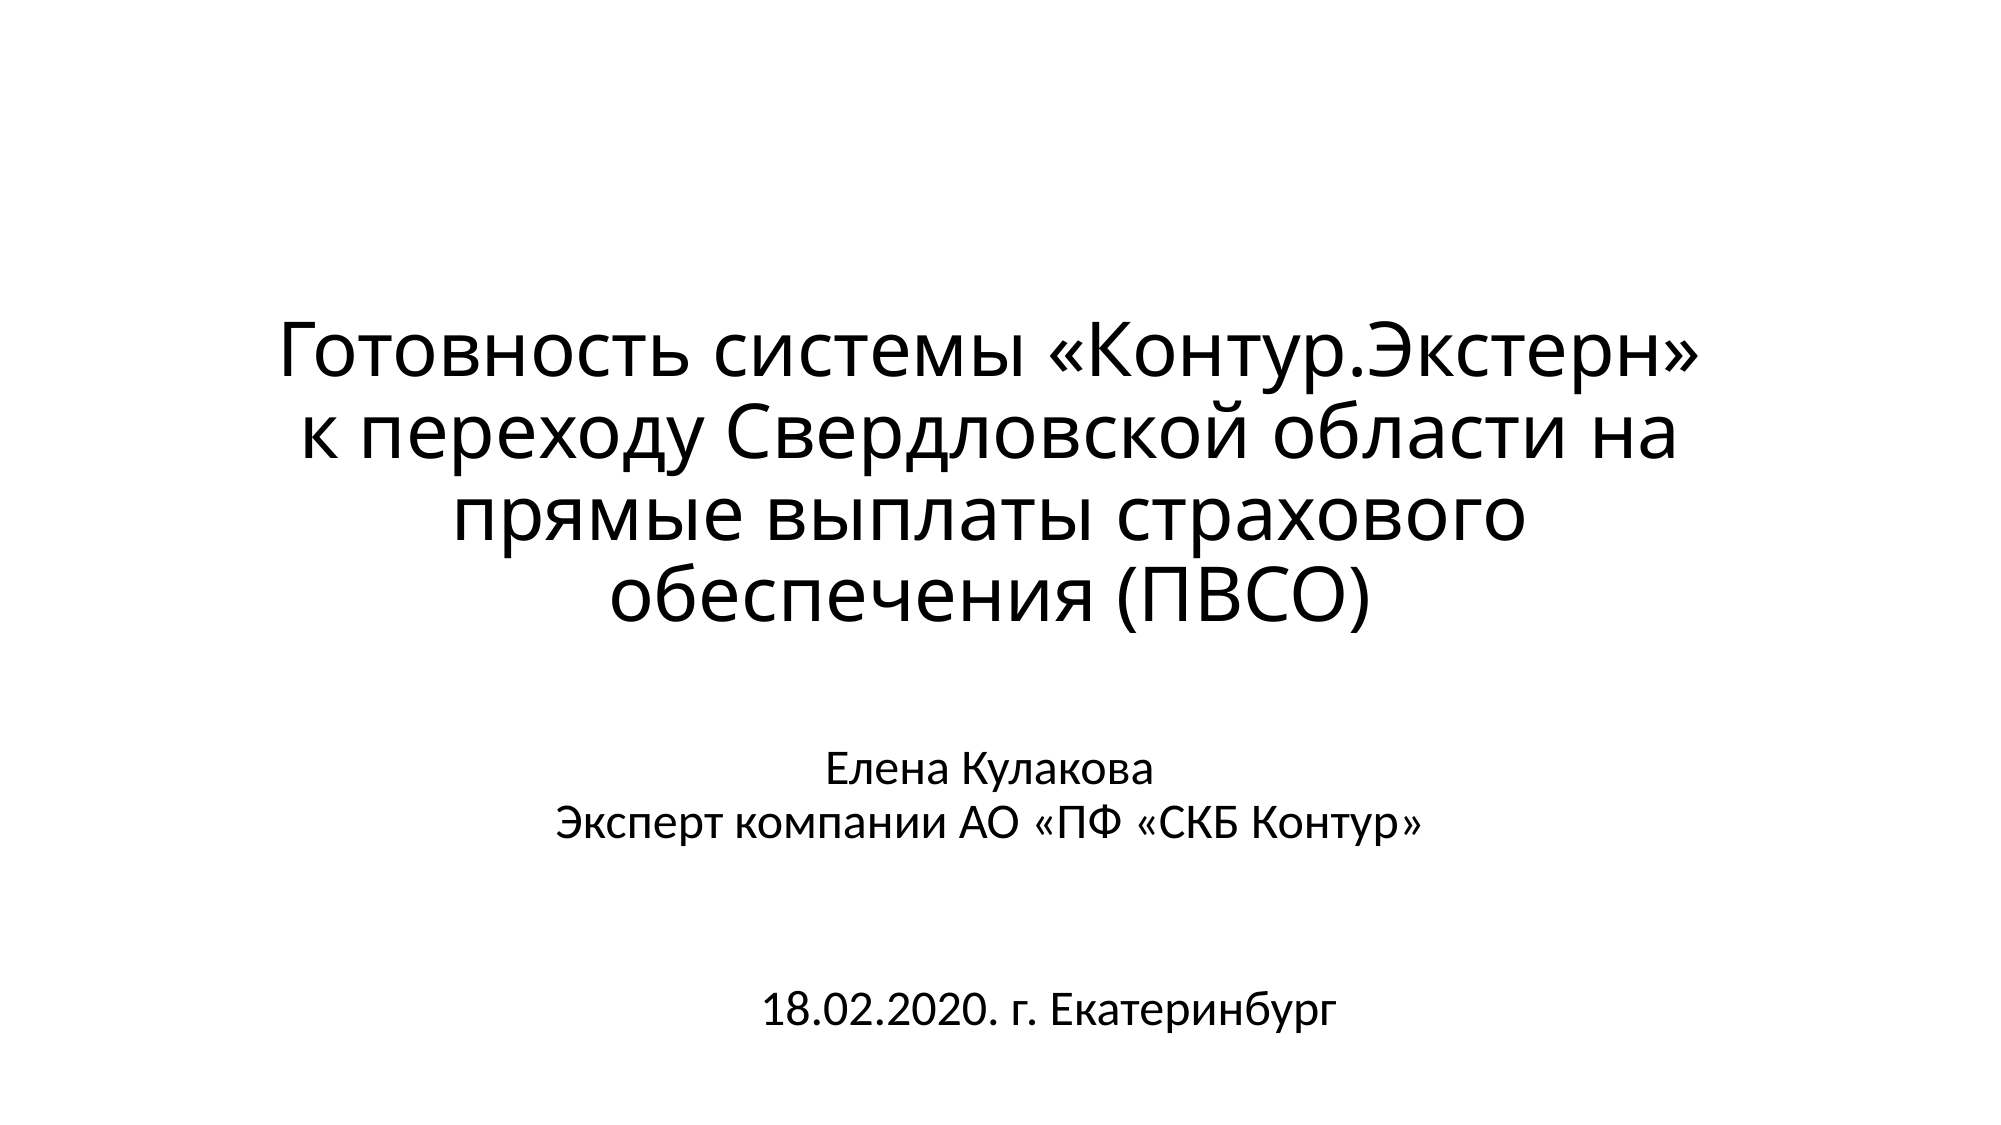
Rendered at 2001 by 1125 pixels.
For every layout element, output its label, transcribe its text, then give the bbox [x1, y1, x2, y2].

title Готовность системы «Контур.Экстерн» к переходу Свердловской области на прямые выплаты страхового обеспечения (ПВСО) [240, 254, 1740, 646]
subtitle 18.02.2020. г. Екатеринбург [298, 974, 1799, 1083]
text_box Елена Кулакова Эксперт компании АО «ПФ «СКБ Контур» [239, 754, 1740, 857]
